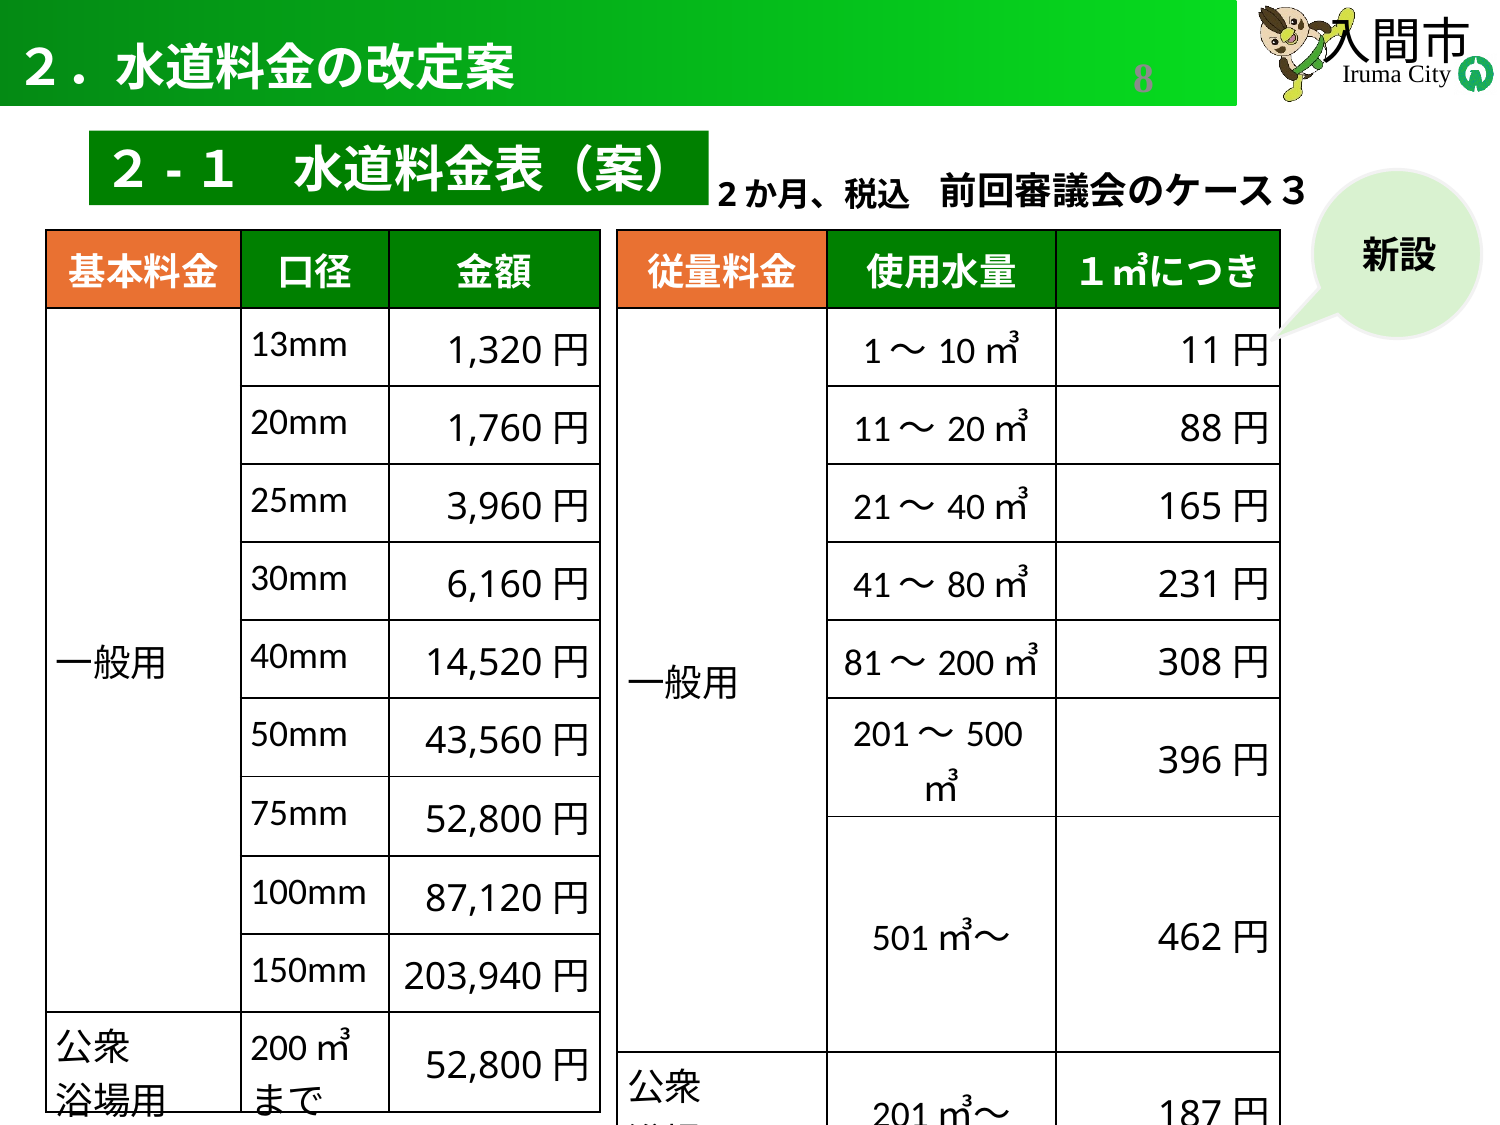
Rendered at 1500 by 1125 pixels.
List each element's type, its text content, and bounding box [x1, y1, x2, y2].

table_header 基本料金 [47, 231, 240, 307]
table_cell 203,940円 [390, 935, 599, 1011]
table_header 口径 [242, 231, 388, 307]
table_cell 3,960円 [390, 465, 599, 541]
table_cell 462円 [1057, 817, 1279, 1051]
text_box 2か月、税込 [702, 165, 926, 221]
table_cell 一般用 [618, 309, 826, 1051]
table_cell 150mm [242, 935, 388, 1011]
table_cell 30mm [242, 543, 388, 619]
table_cell 14,520円 [390, 621, 599, 697]
table_cell 231円 [1057, 543, 1279, 619]
table_cell 88円 [1057, 387, 1279, 463]
table_cell 43,560円 [390, 699, 599, 776]
table_cell 308円 [1057, 621, 1279, 697]
table_header 金額 [390, 231, 599, 307]
table_header 従量料金 [618, 231, 826, 307]
table_cell 一般用 [47, 309, 240, 1011]
table_cell 11円 [1057, 309, 1279, 385]
picture [1454, 53, 1497, 95]
table_cell 40mm [242, 621, 388, 697]
table_cell 13mm [242, 309, 388, 385]
table_cell 公衆 浴場用 [618, 1053, 826, 1125]
table_cell 501㎥～ [828, 817, 1055, 1051]
table_cell 52,800円 [390, 1013, 599, 1111]
table_header 使用水量 [828, 231, 1055, 307]
table_cell 41～80㎥ [828, 543, 1055, 619]
table_cell 187円 [1057, 1053, 1279, 1125]
table_cell 201㎥～ [828, 1053, 1055, 1125]
table_cell 201～500㎥ [828, 699, 1055, 816]
table_header １㎥につき [1057, 300, 1279, 307]
table_cell 1,760円 [390, 387, 599, 463]
table_cell 25mm [242, 465, 388, 541]
table_cell 50mm [242, 699, 388, 776]
table_cell 87,120円 [390, 857, 599, 933]
table_cell 11～20㎥ [828, 387, 1055, 463]
table_cell 200㎥まで [242, 1013, 388, 1111]
text_box ２-１ 水道料金表（案） [89, 130, 709, 206]
table_cell 6,160円 [390, 543, 599, 619]
table_cell 100mm [242, 857, 388, 933]
picture [1252, 0, 1358, 106]
table_cell 396円 [1057, 699, 1279, 816]
slide_number 8 [1062, 41, 1170, 108]
table_cell 1～10㎥ [828, 309, 1055, 385]
title ２．水道料金の改定案 [0, 0, 1237, 106]
table_cell 52,800円 [390, 777, 599, 855]
table_cell 75mm [242, 777, 388, 855]
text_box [1311, 168, 1483, 340]
table_cell 165円 [1057, 465, 1279, 541]
table_cell 81～200㎥ [828, 621, 1055, 697]
table_cell 1,320円 [390, 309, 599, 385]
table_cell 20mm [242, 387, 388, 463]
table_cell 公衆 浴場用 [47, 1013, 240, 1111]
table_cell 21～40㎥ [828, 465, 1055, 541]
text_box 前回審議会のケース３ [924, 159, 1383, 300]
